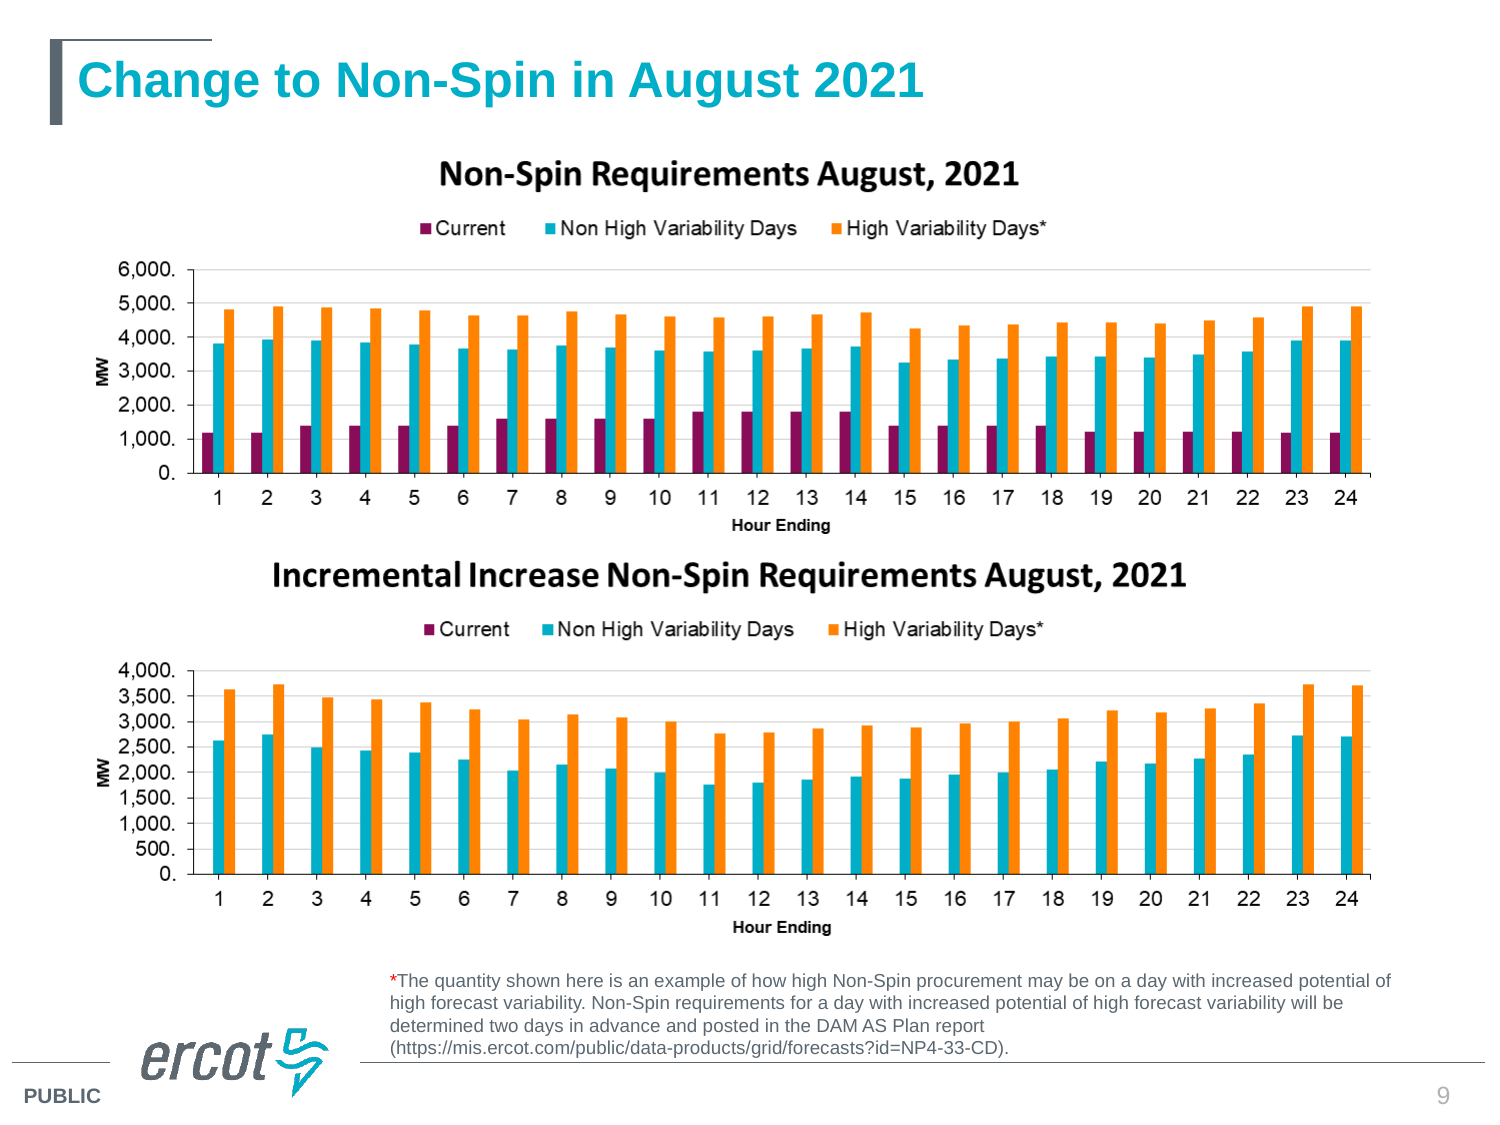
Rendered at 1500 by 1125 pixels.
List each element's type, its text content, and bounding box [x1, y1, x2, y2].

slide_number 9 [1400, 1076, 1488, 1113]
picture [137, 1024, 332, 1100]
picture [65, 133, 1394, 962]
title Change to Non-Spin in August 2021 [62, 39, 1450, 125]
text_box *The quantity shown here is an example of how high Non-Spin procurement may be on a day with increased potential of high forecast variability. Non-Spin requirements for a day with increased potential of high forecast variability will be determined two days in advance and posted in the DAM AS Plan report (https://mis.ercot.com/public/data-products/grid/forecasts?id=NP4-33-CD). [374, 961, 1420, 1066]
